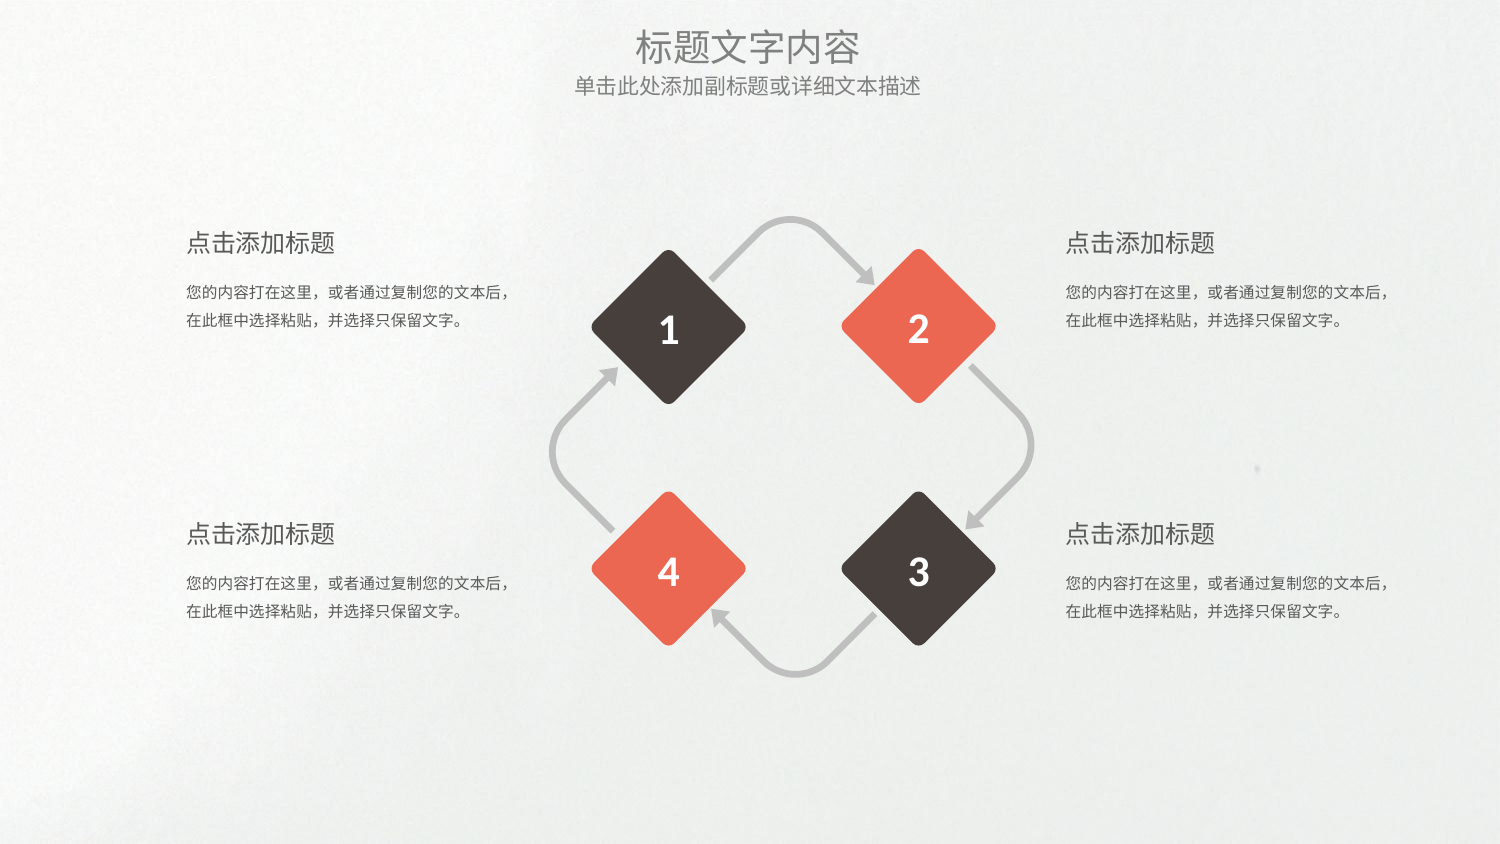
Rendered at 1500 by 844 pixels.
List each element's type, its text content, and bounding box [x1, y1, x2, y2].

text_box 标题文字内容 [611, 16, 885, 65]
text_box 3 [841, 490, 997, 647]
text_box [964, 362, 1035, 531]
picture [0, 0, 1500, 844]
text_box [707, 215, 876, 286]
text_box 2 [841, 248, 997, 404]
text_box 点击添加标题 您的内容打在这里，或者通过复制您的文本后，在此框中选择粘贴，并选择只保留文字。 [171, 511, 541, 628]
text_box 1 [591, 249, 747, 405]
text_box 点击添加标题 您的内容打在这里，或者通过复制您的文本后，在此框中选择粘贴，并选择只保留文字。 [171, 220, 541, 337]
text_box 4 [591, 490, 747, 647]
text_box 点击添加标题 您的内容打在这里，或者通过复制您的文本后，在此框中选择粘贴，并选择只保留文字。 [1050, 220, 1420, 337]
text_box 点击添加标题 您的内容打在这里，或者通过复制您的文本后，在此框中选择粘贴，并选择只保留文字。 [1050, 511, 1420, 628]
text_box 单击此处添加副标题或详细文本描述 [551, 65, 946, 107]
text_box [710, 608, 879, 679]
text_box [548, 366, 619, 535]
